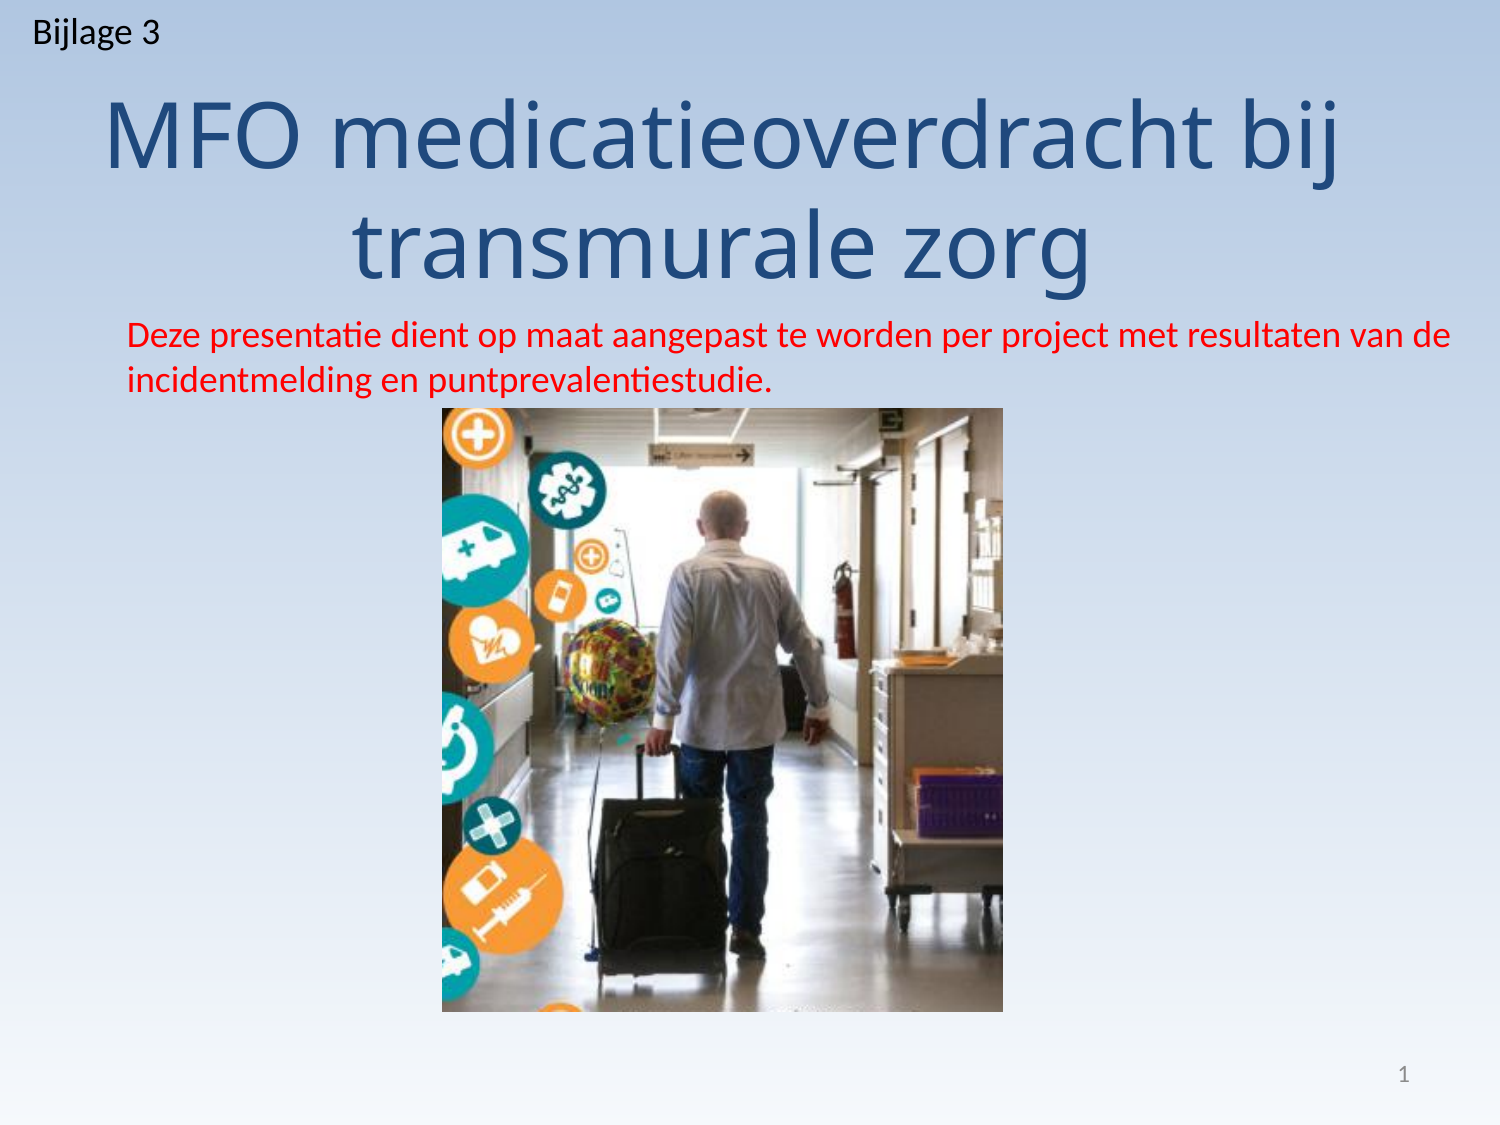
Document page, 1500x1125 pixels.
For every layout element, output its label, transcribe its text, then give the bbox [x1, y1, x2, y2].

text_box Bijlage 3 [17, 0, 420, 60]
slide_number 1 [1074, 1042, 1425, 1103]
text_box Deze presentatie dient op maat aangepast te worden per project met resultaten van de incidentmelding en puntprevalentiestudie. [112, 302, 1471, 408]
picture [442, 408, 1004, 1013]
title MFO medicatieoverdracht bij transmurale zorg [85, 66, 1361, 308]
